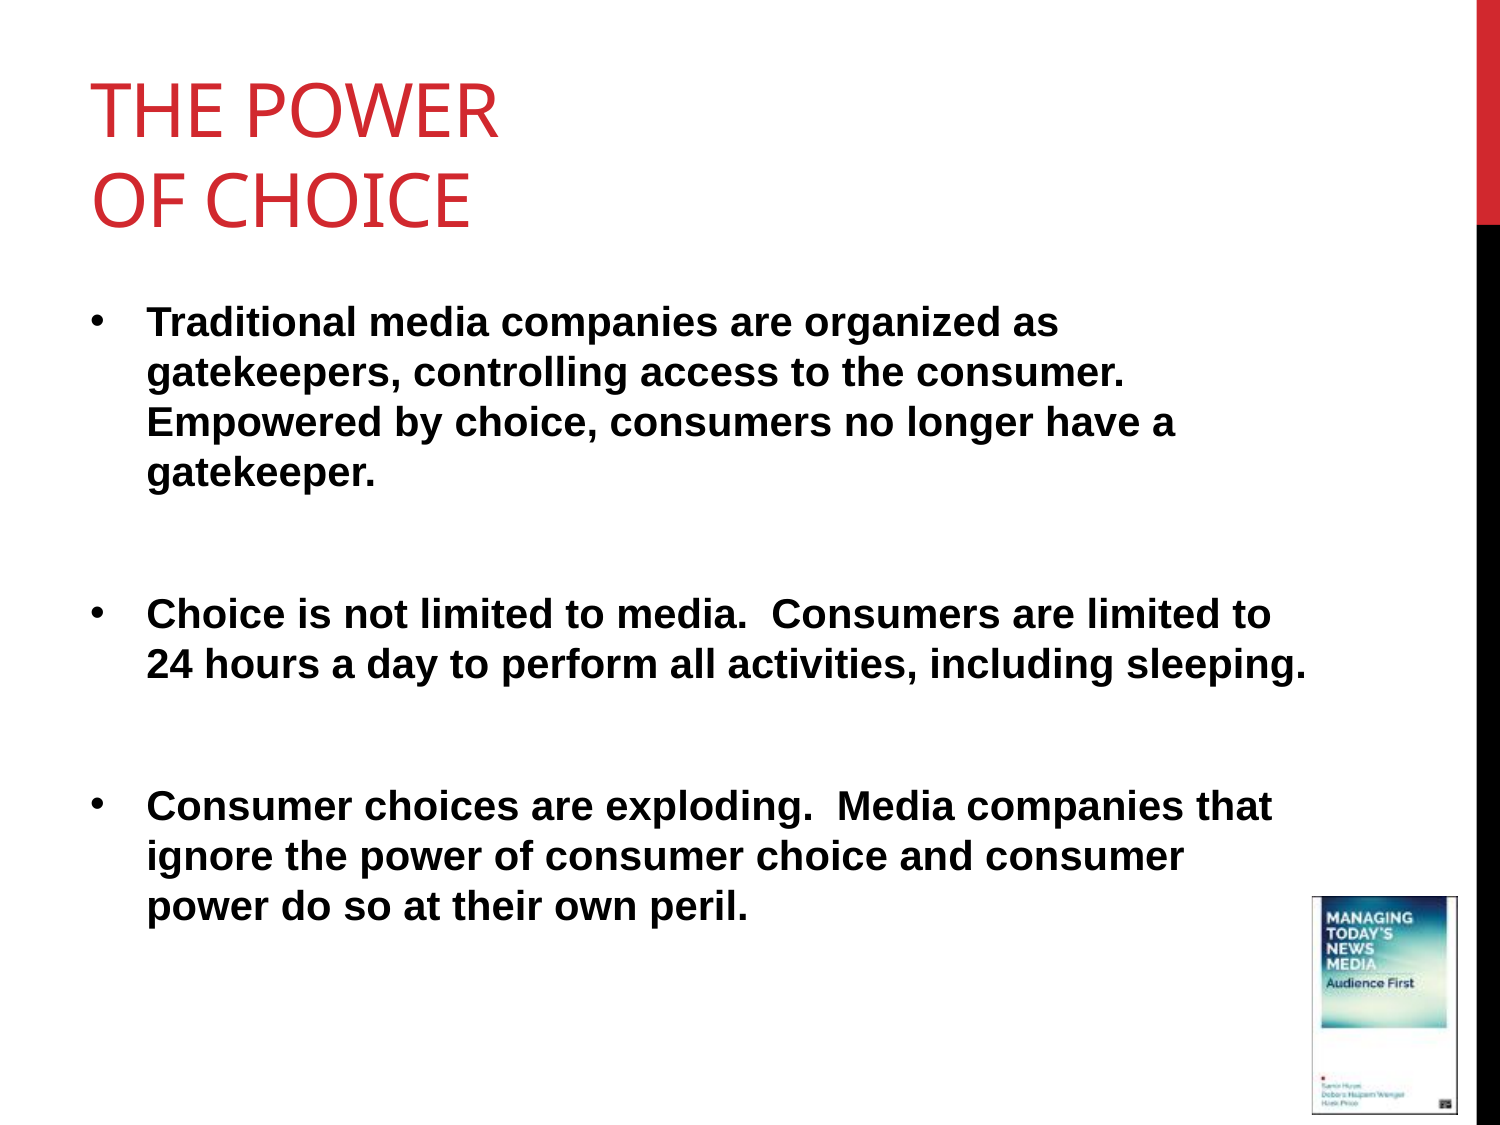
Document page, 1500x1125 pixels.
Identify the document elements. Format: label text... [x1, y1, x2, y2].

title The power of choice [75, 25, 1025, 250]
picture [1311, 896, 1458, 1115]
list Traditional media companies are organized as gatekeepers, controlling access to the consumer. Empowered by choice, consumers no longer have a gatekeeper. Choice is not limited to media. Consumers are limited to 24 hours a day to perform all activities, including sleeping. Consumer choices are exploding. Media companies that ignore the power of consumer choice and consumer power do so at their own peril. [75, 287, 1325, 1005]
